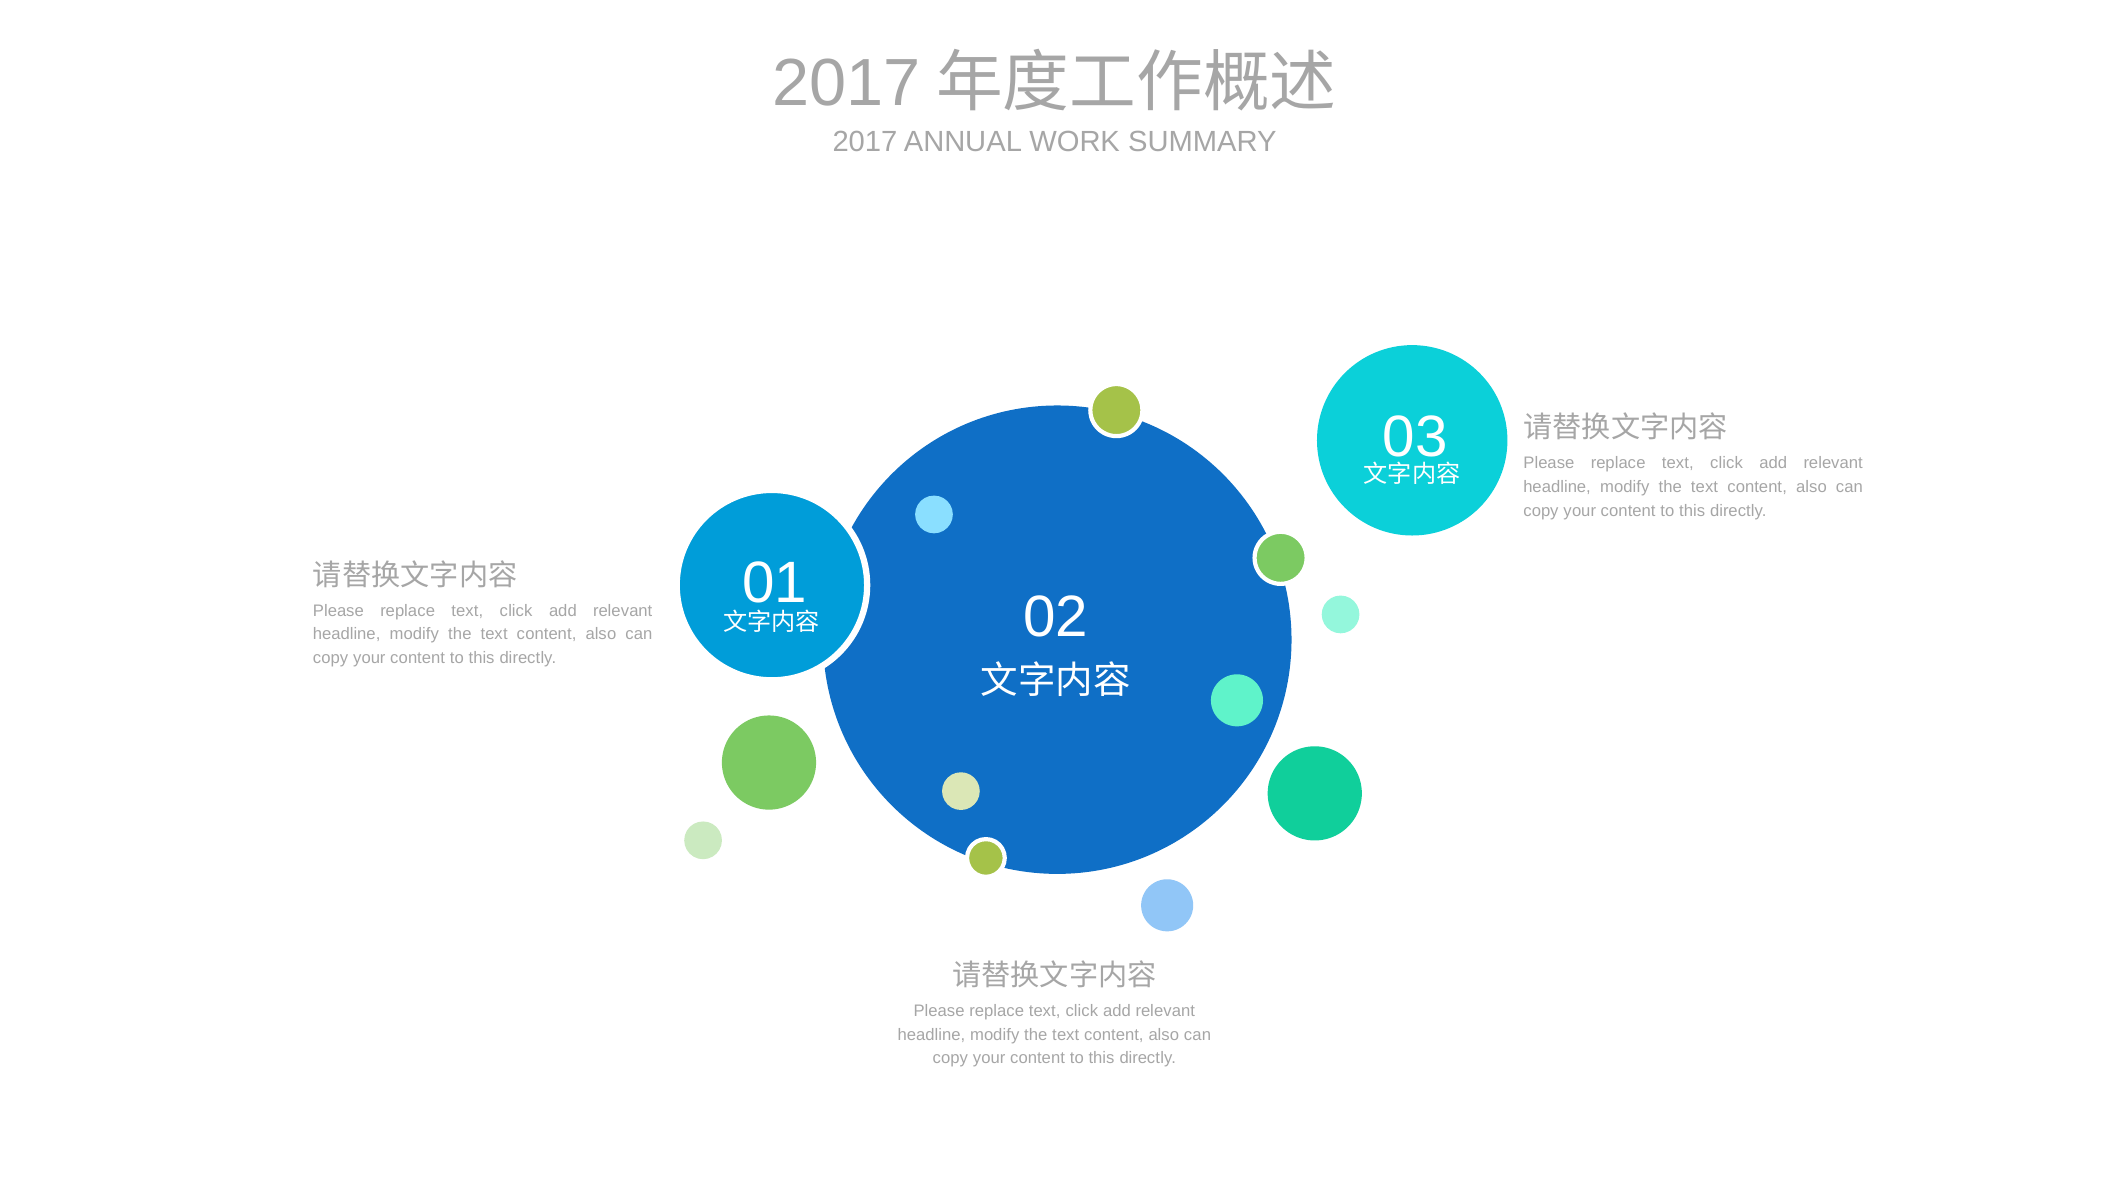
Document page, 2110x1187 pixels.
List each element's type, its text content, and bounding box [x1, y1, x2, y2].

text_box 请替换文字内容 [312, 549, 571, 592]
text_box Please replace text, click add relevant headline, modify the text content, also can copy your content to this directly. [1523, 447, 1864, 520]
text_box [676, 345, 1508, 932]
text_box 2017 ANNUAL WORK SUMMARY [824, 122, 1285, 158]
text_box 2017年度工作概述 [730, 38, 1379, 119]
text_box 请替换文字内容 [925, 949, 1184, 992]
text_box Please replace text, click add relevant headline, modify the text content, also can copy your content to this directly. [312, 595, 653, 668]
text_box 请替换文字内容 [1523, 401, 1781, 444]
text_box Please replace text, click add relevant headline, modify the text content, also can copy your content to this directly. [884, 995, 1225, 1068]
